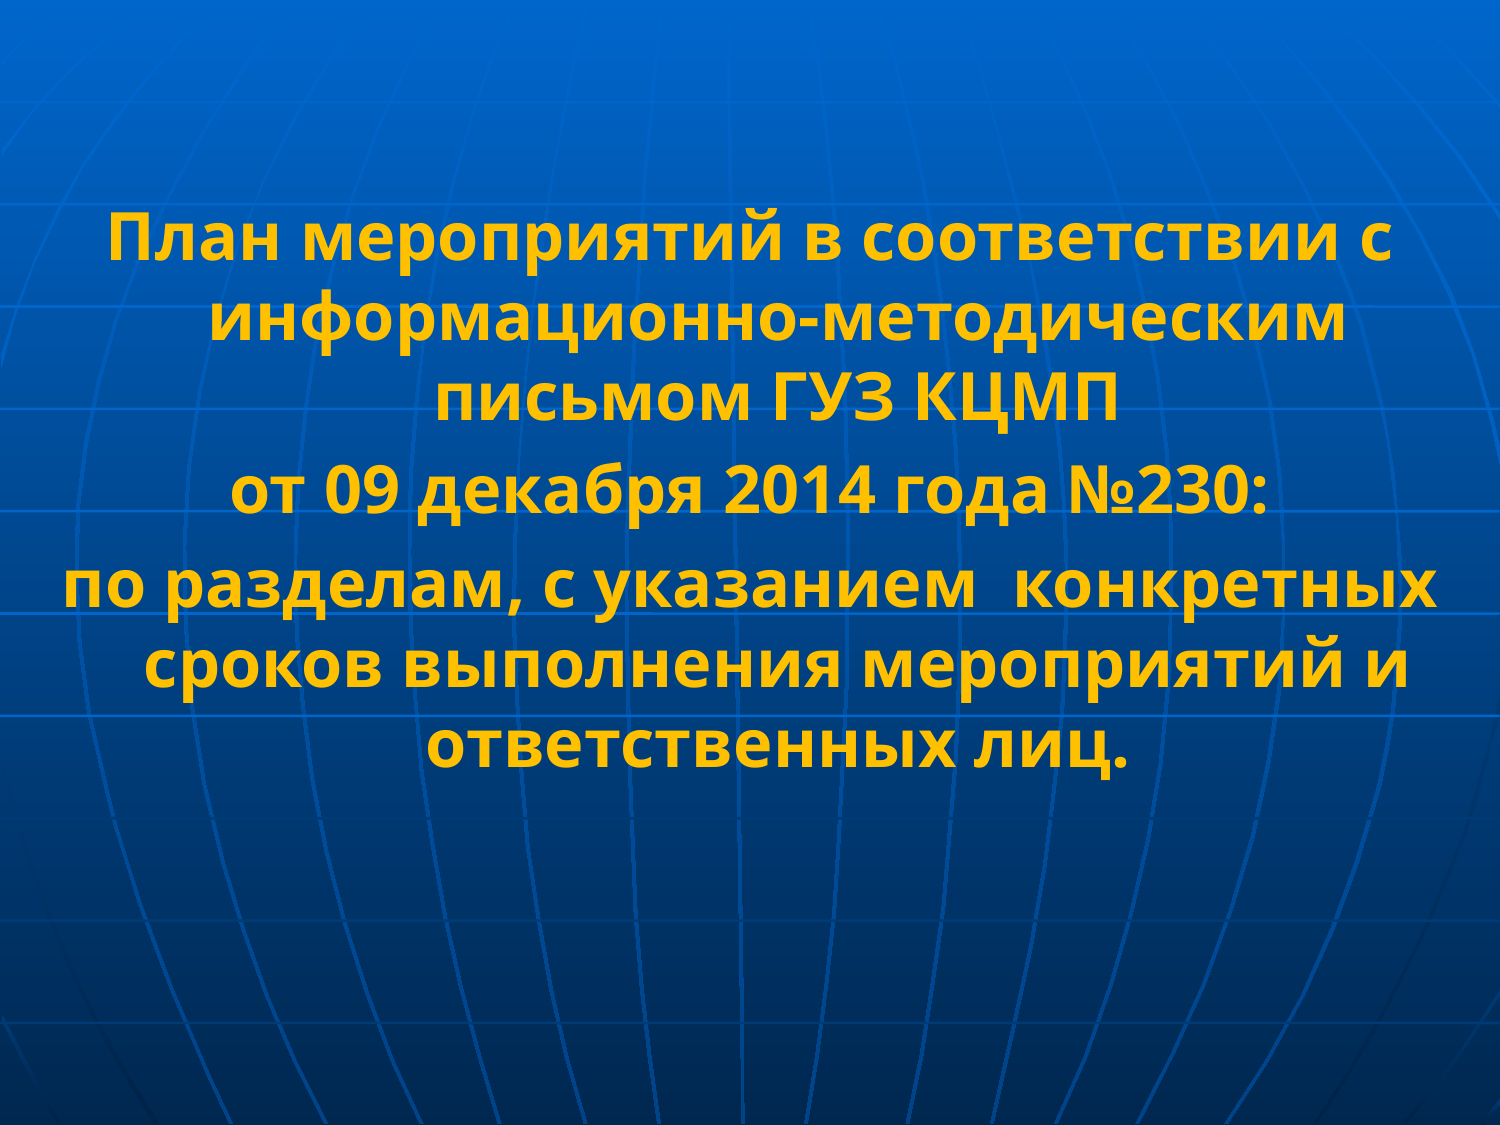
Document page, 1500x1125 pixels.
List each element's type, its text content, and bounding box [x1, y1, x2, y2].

list План мероприятий в соответствии с информационно-методическим письмом ГУЗ КЦМП от 09 декабря 2014 года №230: по разделам, с указанием конкретных сроков выполнения мероприятий и ответственных лиц. [0, 0, 1500, 1125]
